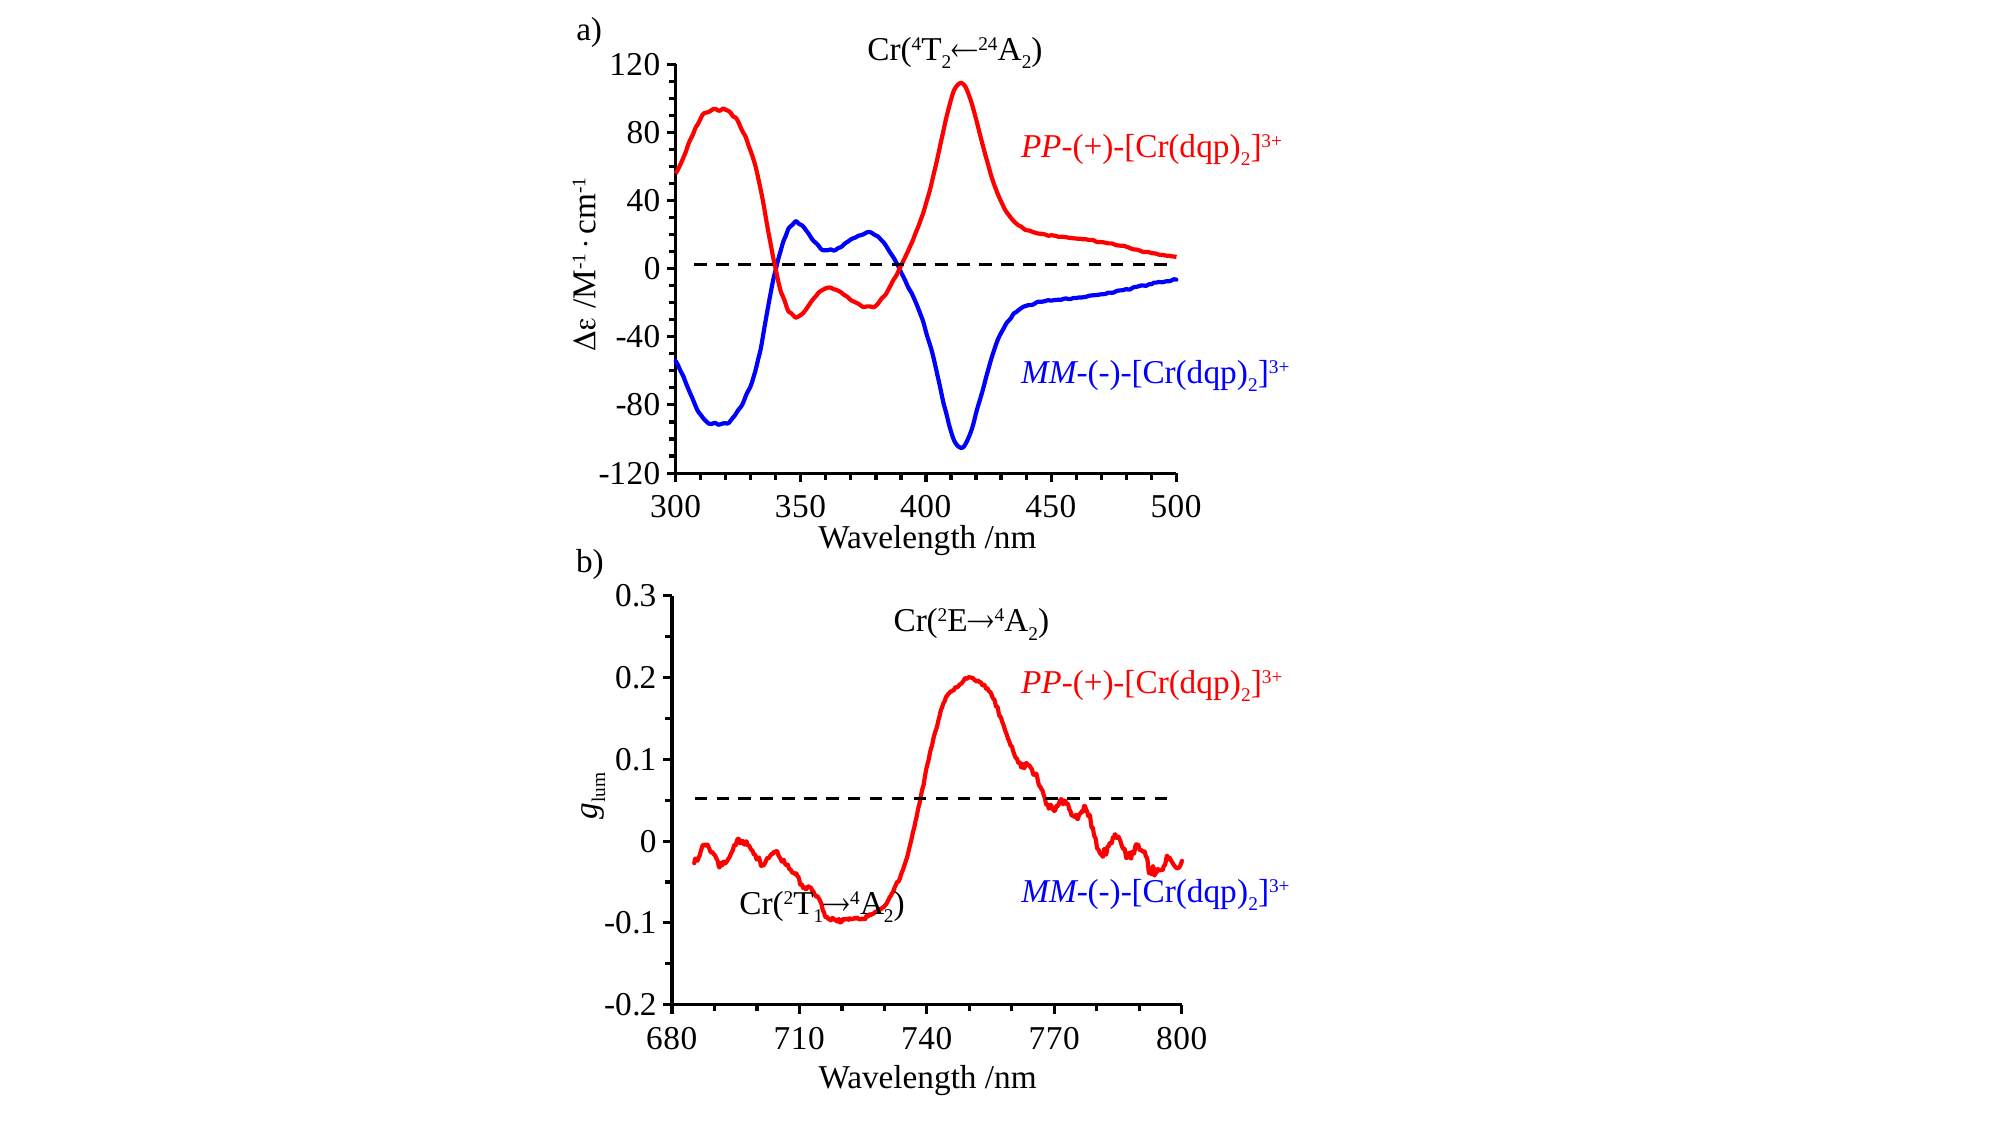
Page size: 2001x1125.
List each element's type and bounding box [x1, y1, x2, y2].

text_box [554, 0, 1310, 1104]
